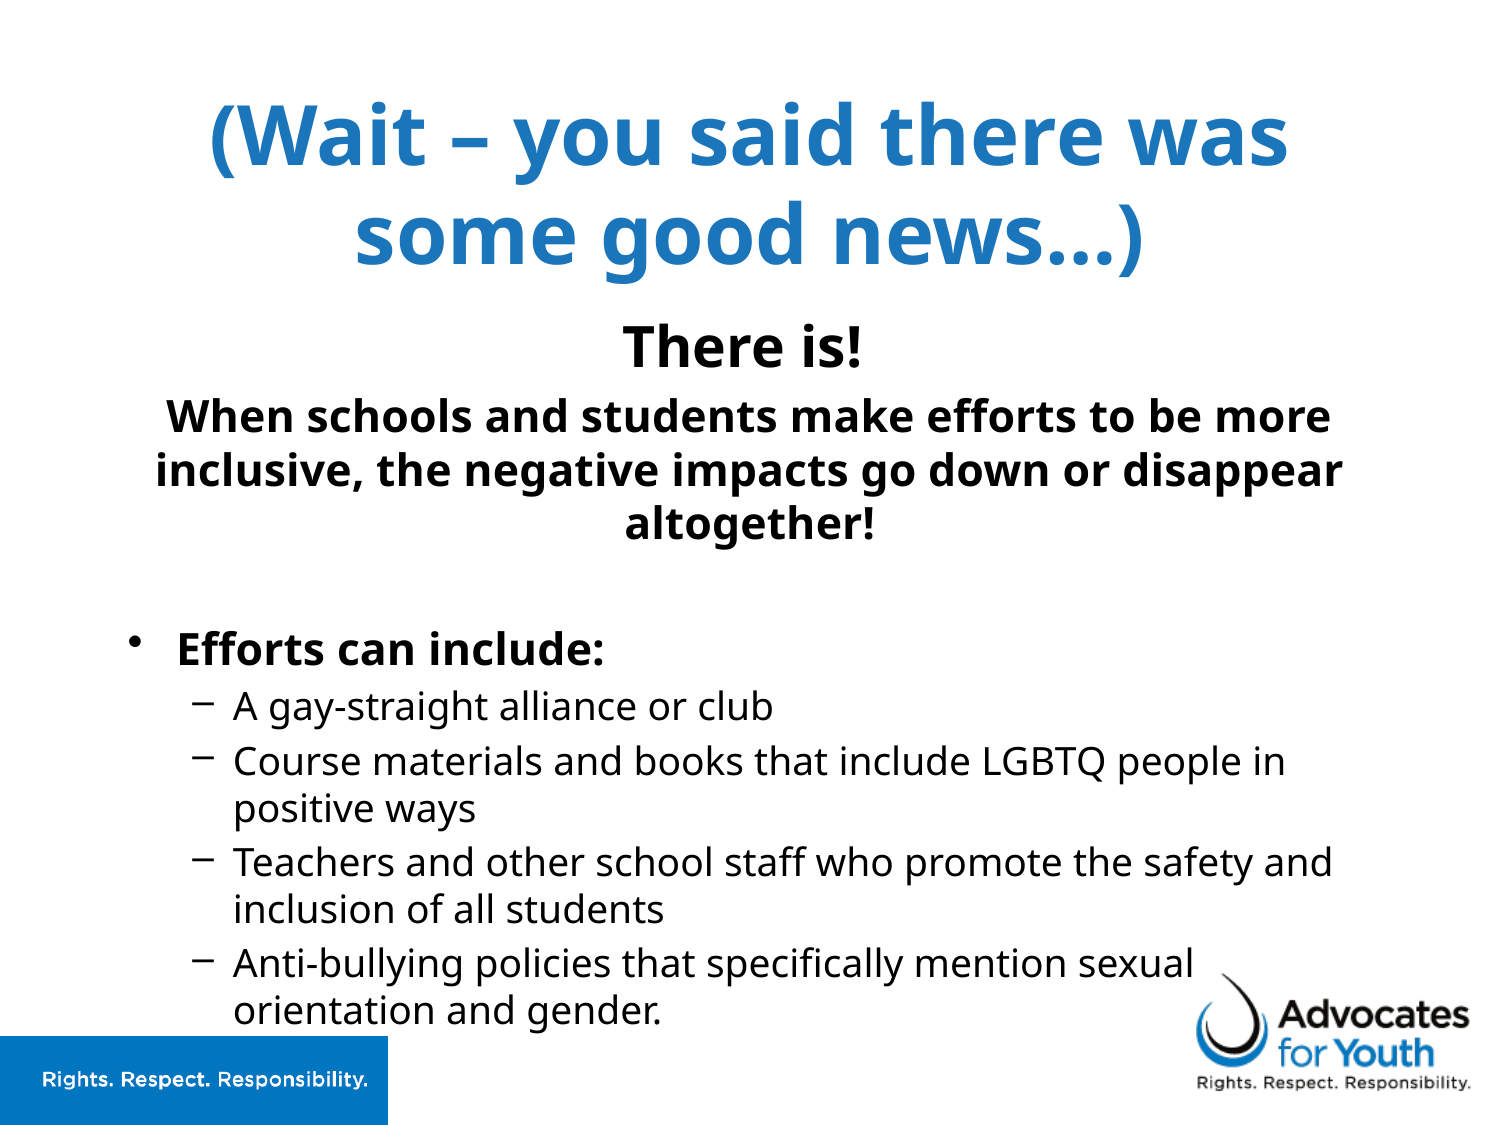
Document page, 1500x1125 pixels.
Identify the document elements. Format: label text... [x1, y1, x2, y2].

title (Wait – you said there was some good news…) [112, 88, 1388, 276]
picture [0, 1036, 388, 1125]
list There is! When schools and students make efforts to be more inclusive, the negative impacts go down or disappear altogether! Efforts can include: A gay-straight alliance or club Course materials and books that include LGBTQ people in positive ways Teachers and other school staff who promote the safety and inclusion of all students Anti-bullying policies that specifically mention sexual orientation and gender. [112, 302, 1388, 1042]
picture [1170, 943, 1496, 1119]
